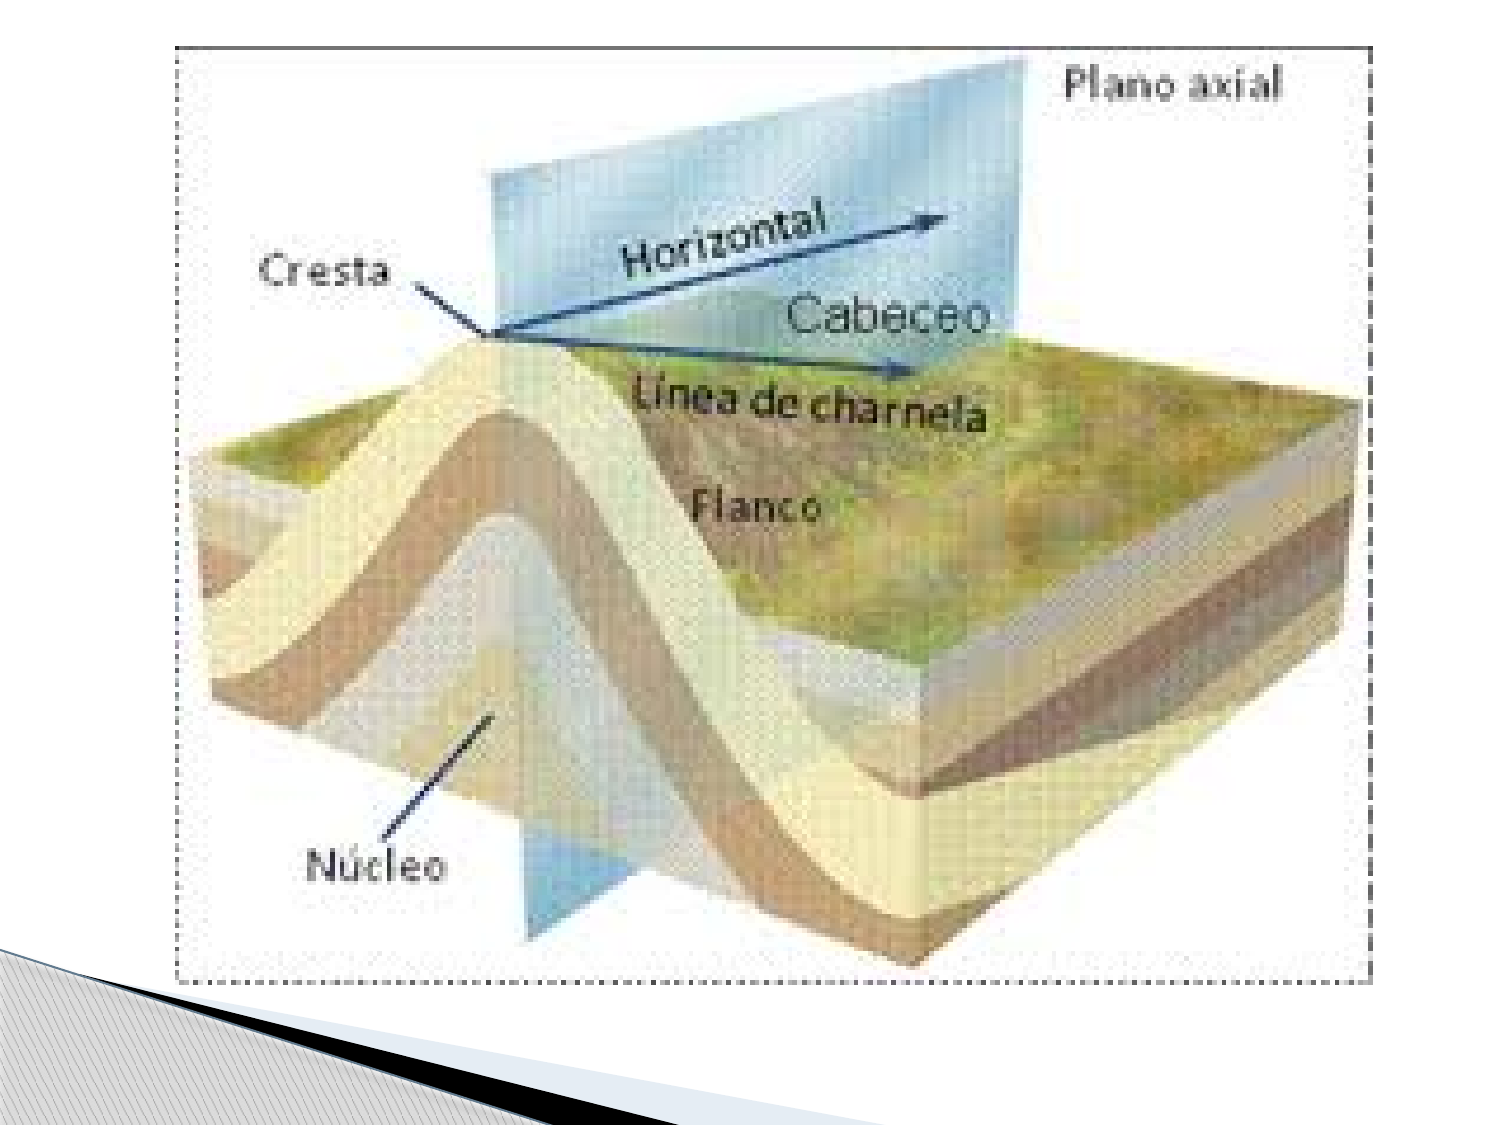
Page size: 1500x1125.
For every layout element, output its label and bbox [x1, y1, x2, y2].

list [175, 46, 1373, 985]
